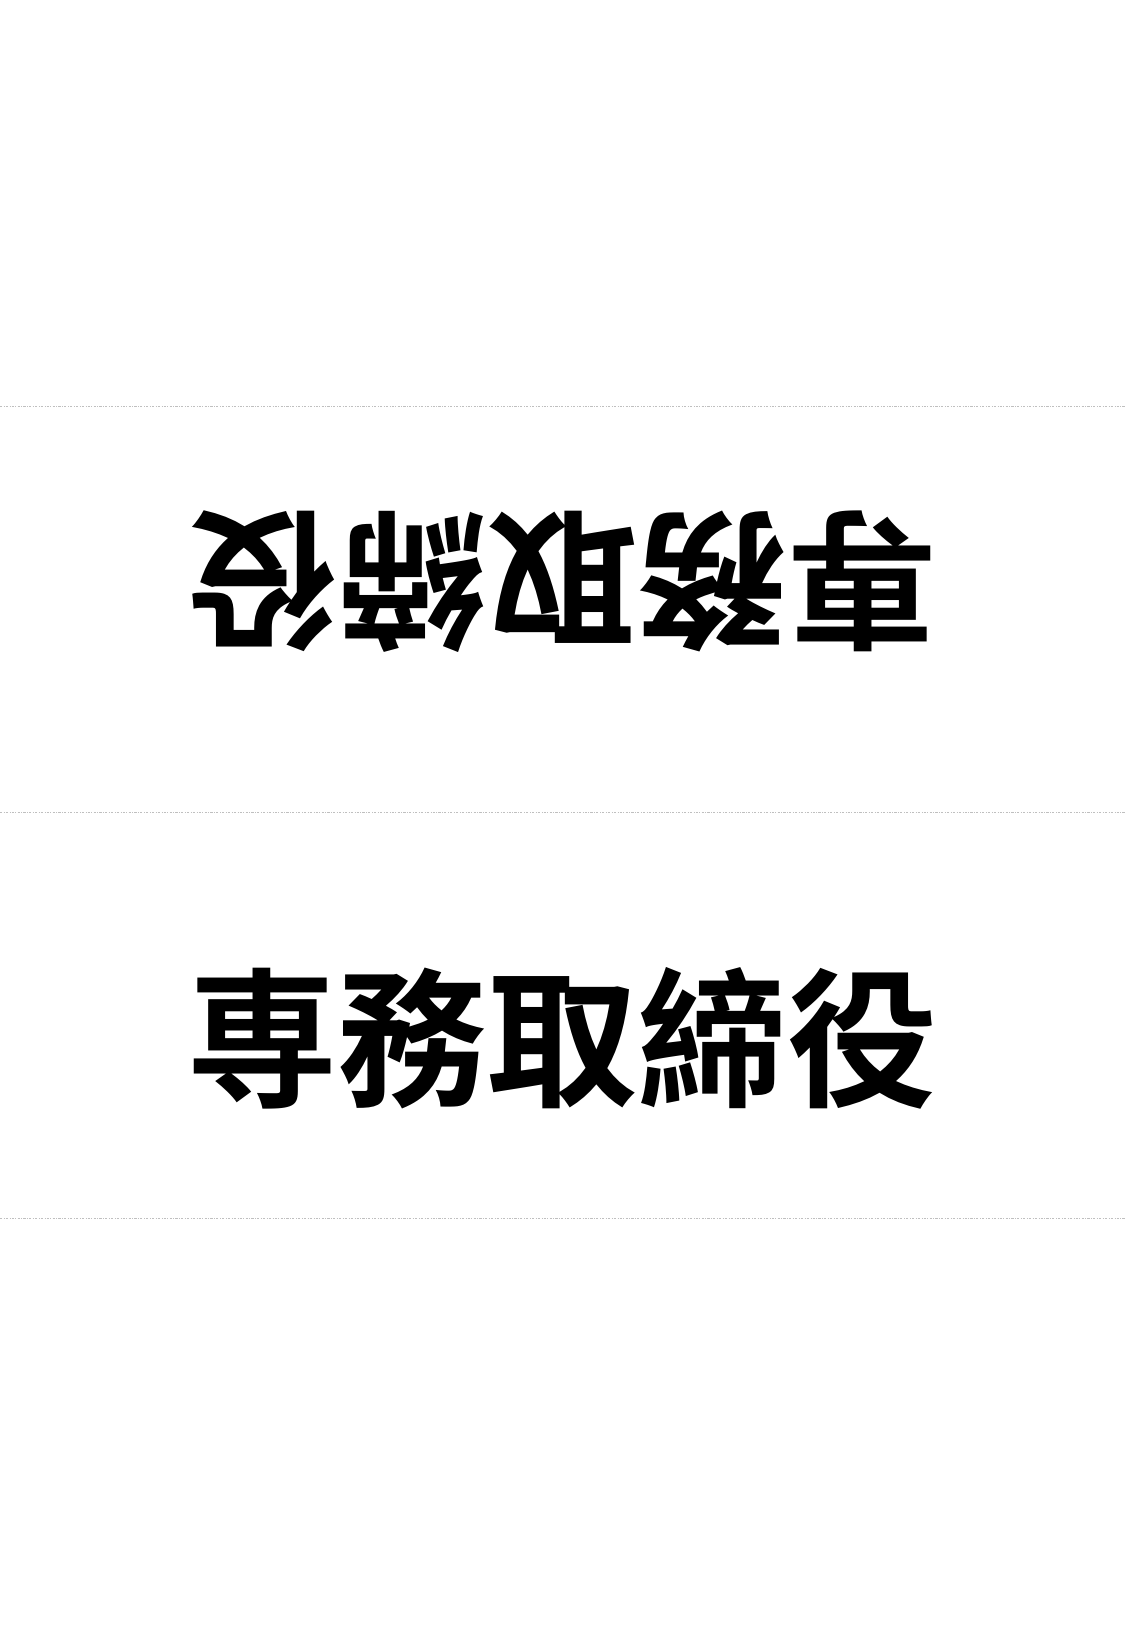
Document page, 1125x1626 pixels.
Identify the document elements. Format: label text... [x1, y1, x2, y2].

text_box 専務取締役 [172, 487, 953, 682]
text_box 専務取締役 [172, 937, 953, 1133]
